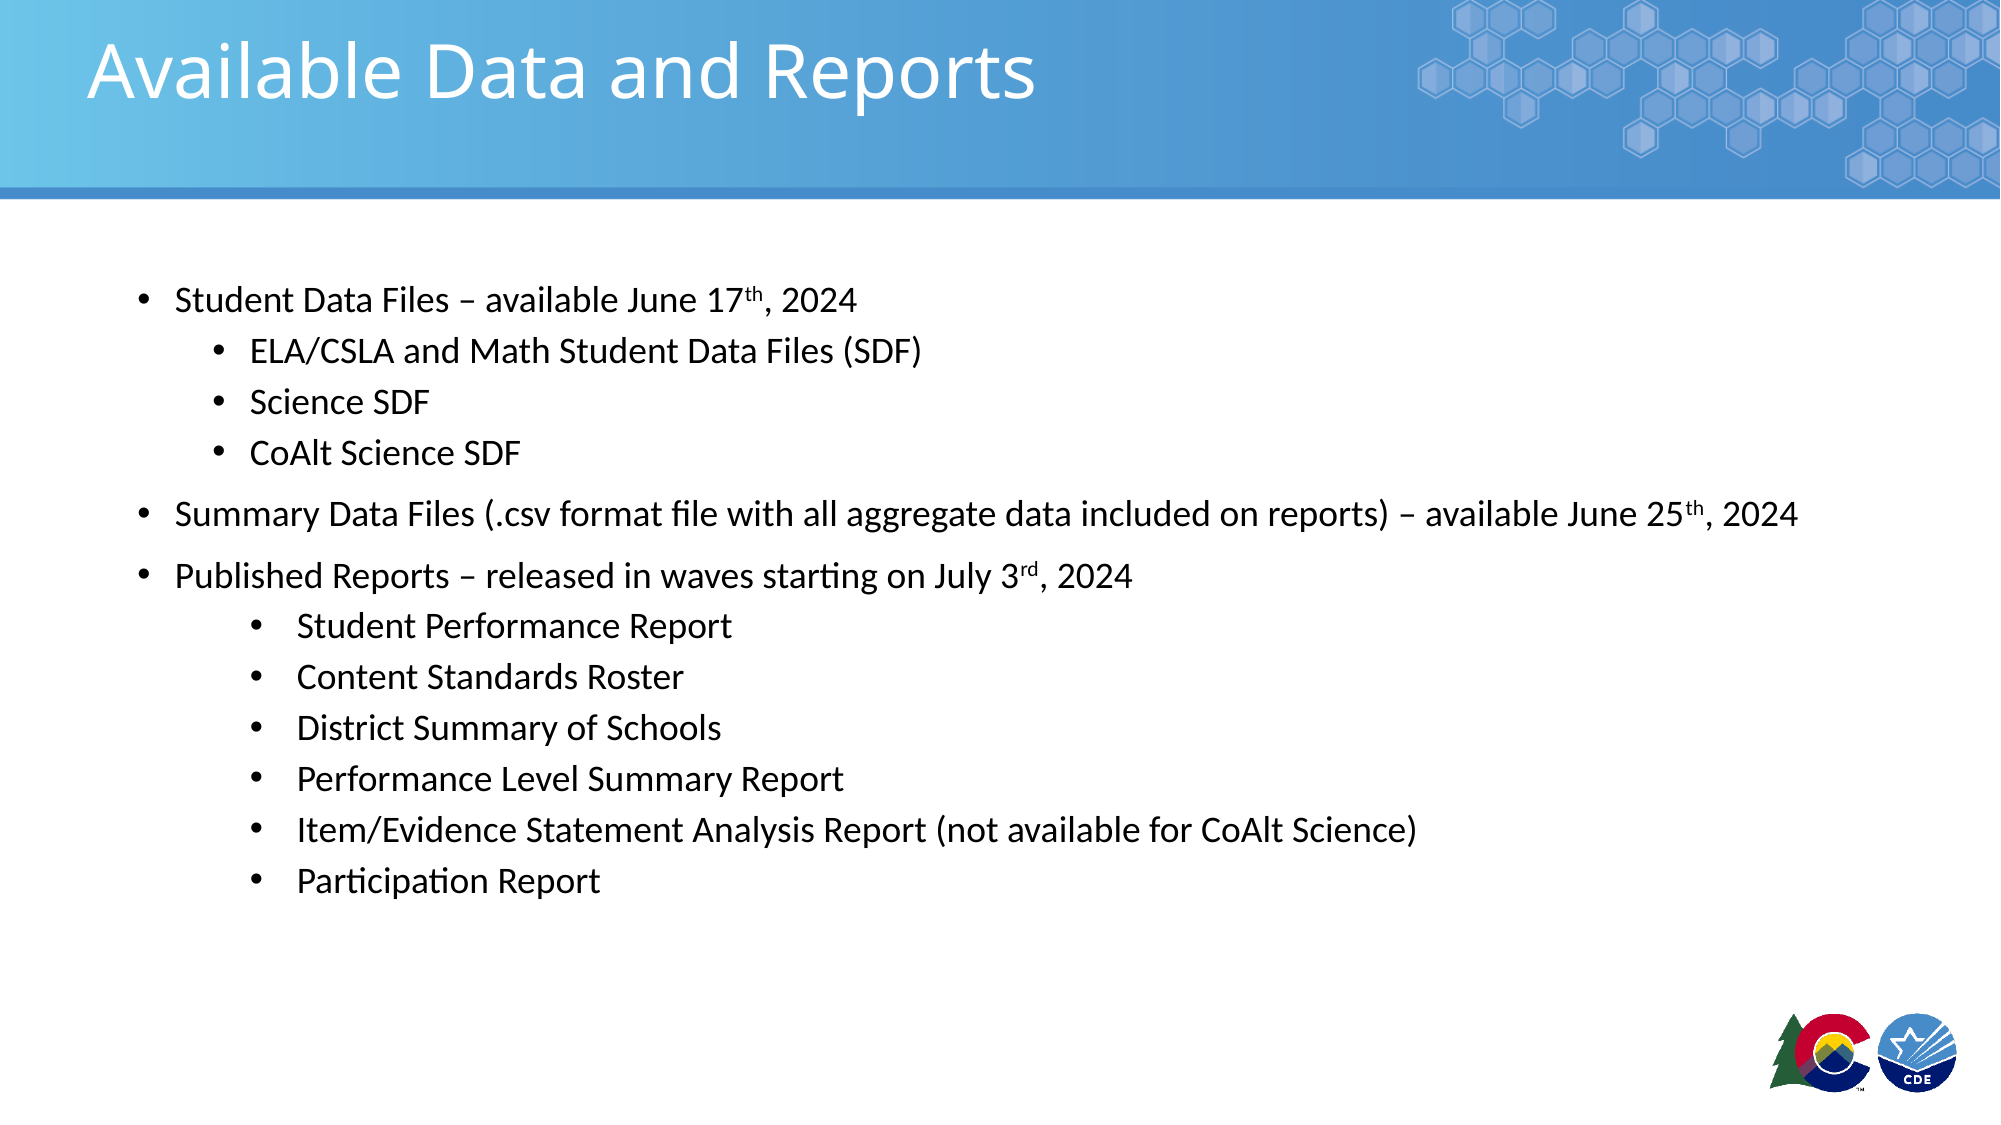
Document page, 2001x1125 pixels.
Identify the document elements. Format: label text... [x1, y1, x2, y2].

picture [1768, 1012, 1957, 1093]
list Student Data Files – available June 17th, 2024 ELA/CSLA and Math Student Data Files (SDF) Science SDF CoAlt Science SDF Summary Data Files (.csv format file with all aggregate data included on reports) – available June 25th, 2024 Published Reports – released in waves starting on July 3rd, 2024 Student Performance Report Content Standards Roster District Summary of Schools Performance Level Summary Report Item/Evidence Statement Analysis Report (not available for CoAlt Science) Participation Report [137, 214, 1863, 929]
picture [0, 0, 2000, 200]
title Available Data and Reports [72, 33, 1396, 182]
